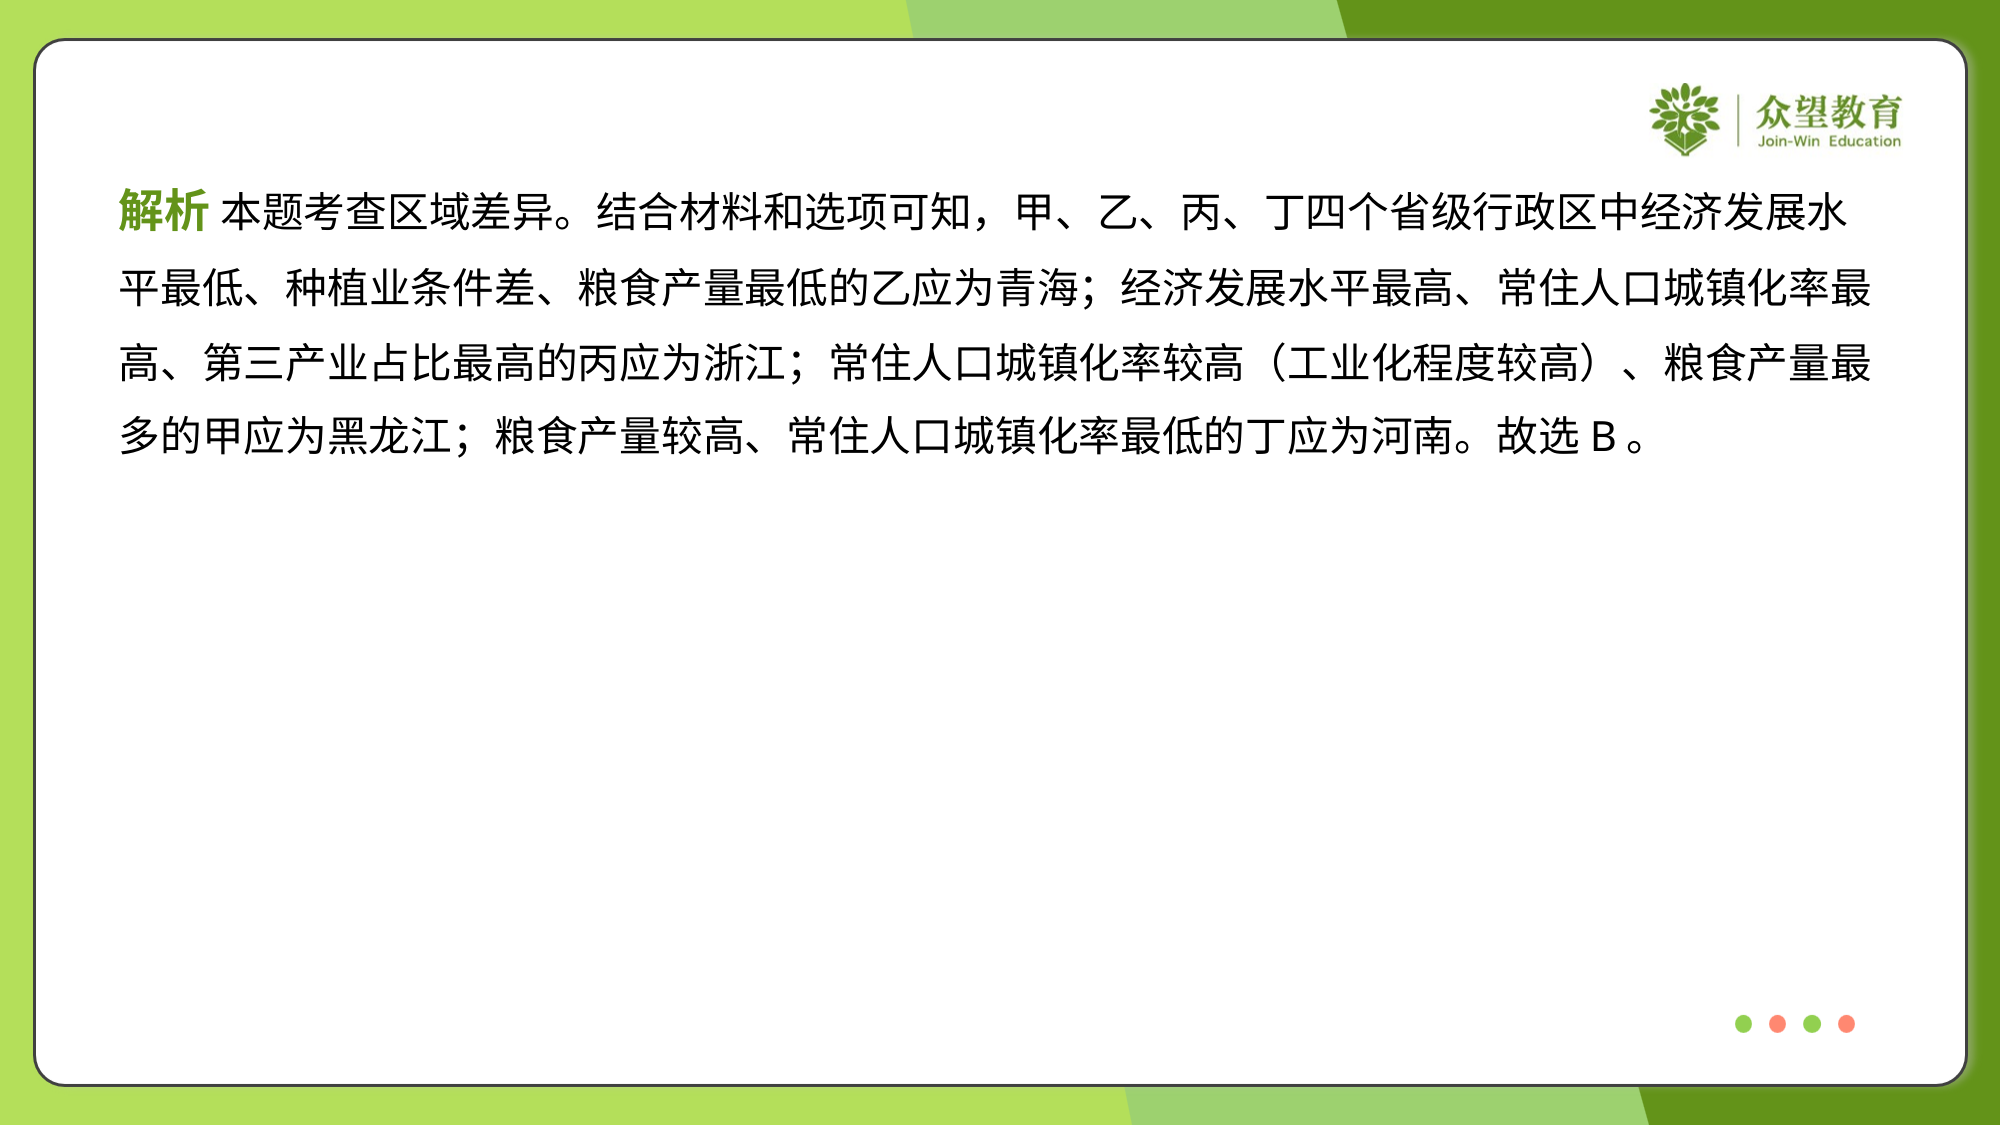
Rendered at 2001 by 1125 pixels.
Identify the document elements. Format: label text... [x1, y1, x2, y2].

text_box 解析 本题考查区域差异。结合材料和选项可知，甲、乙、丙、丁四个省级行政区中经济发展水 平最低、种植业条件差、粮食产量最低的乙应为青海；经济发展水平最高、常住人口城镇化率最 高、第三产业占比最高的丙应为浙江；常住人口城镇化率较高（工业化程度较高）、粮食产量最 多的甲应为黑龙江；粮食产量较高、常住人口城镇化率最低的丁应为河南。故选B。 [118, 159, 1883, 452]
picture [0, 0, 2000, 1125]
